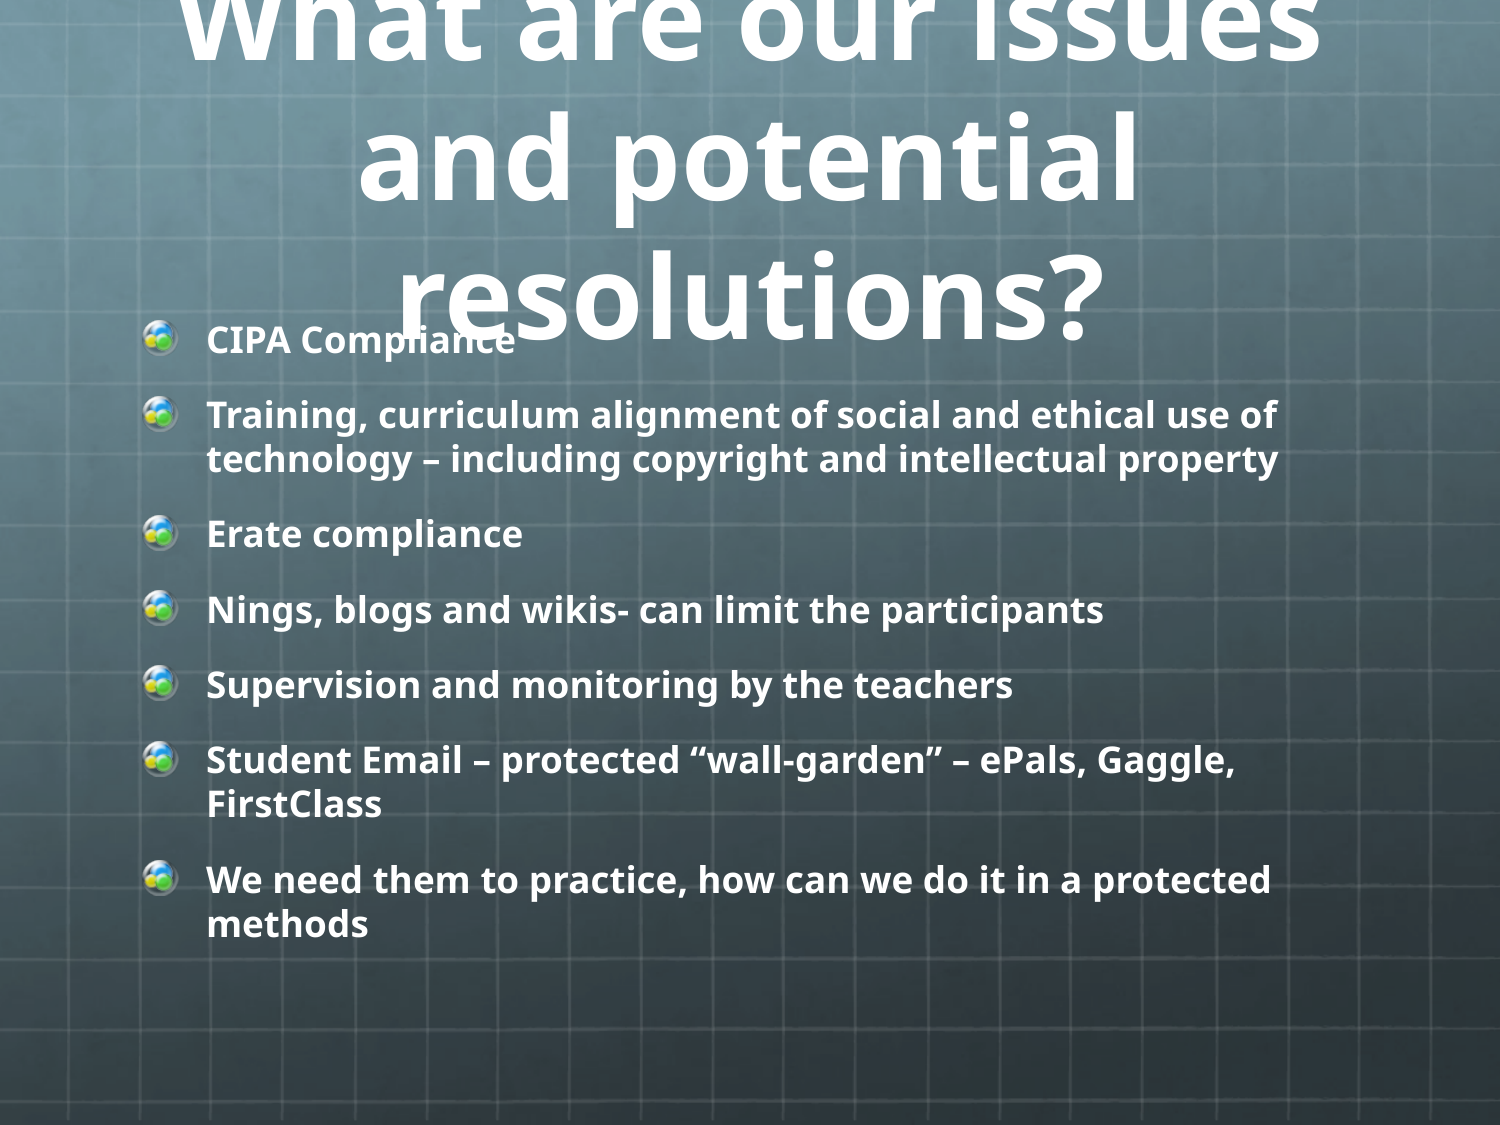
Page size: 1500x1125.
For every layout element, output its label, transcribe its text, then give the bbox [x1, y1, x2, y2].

title What are our issues and potential resolutions? [127, 17, 1372, 289]
list CIPA Compliance Training, curriculum alignment of social and ethical use of technology – including copyright and intellectual property Erate compliance Nings, blogs and wikis- can limit the participants Supervision and monitoring by the teachers Student Email – protected “wall-garden” – ePals, Gaggle, FirstClass We need them to practice, how can we do it in a protected methods [127, 308, 1372, 958]
picture [0, 0, 1500, 1125]
